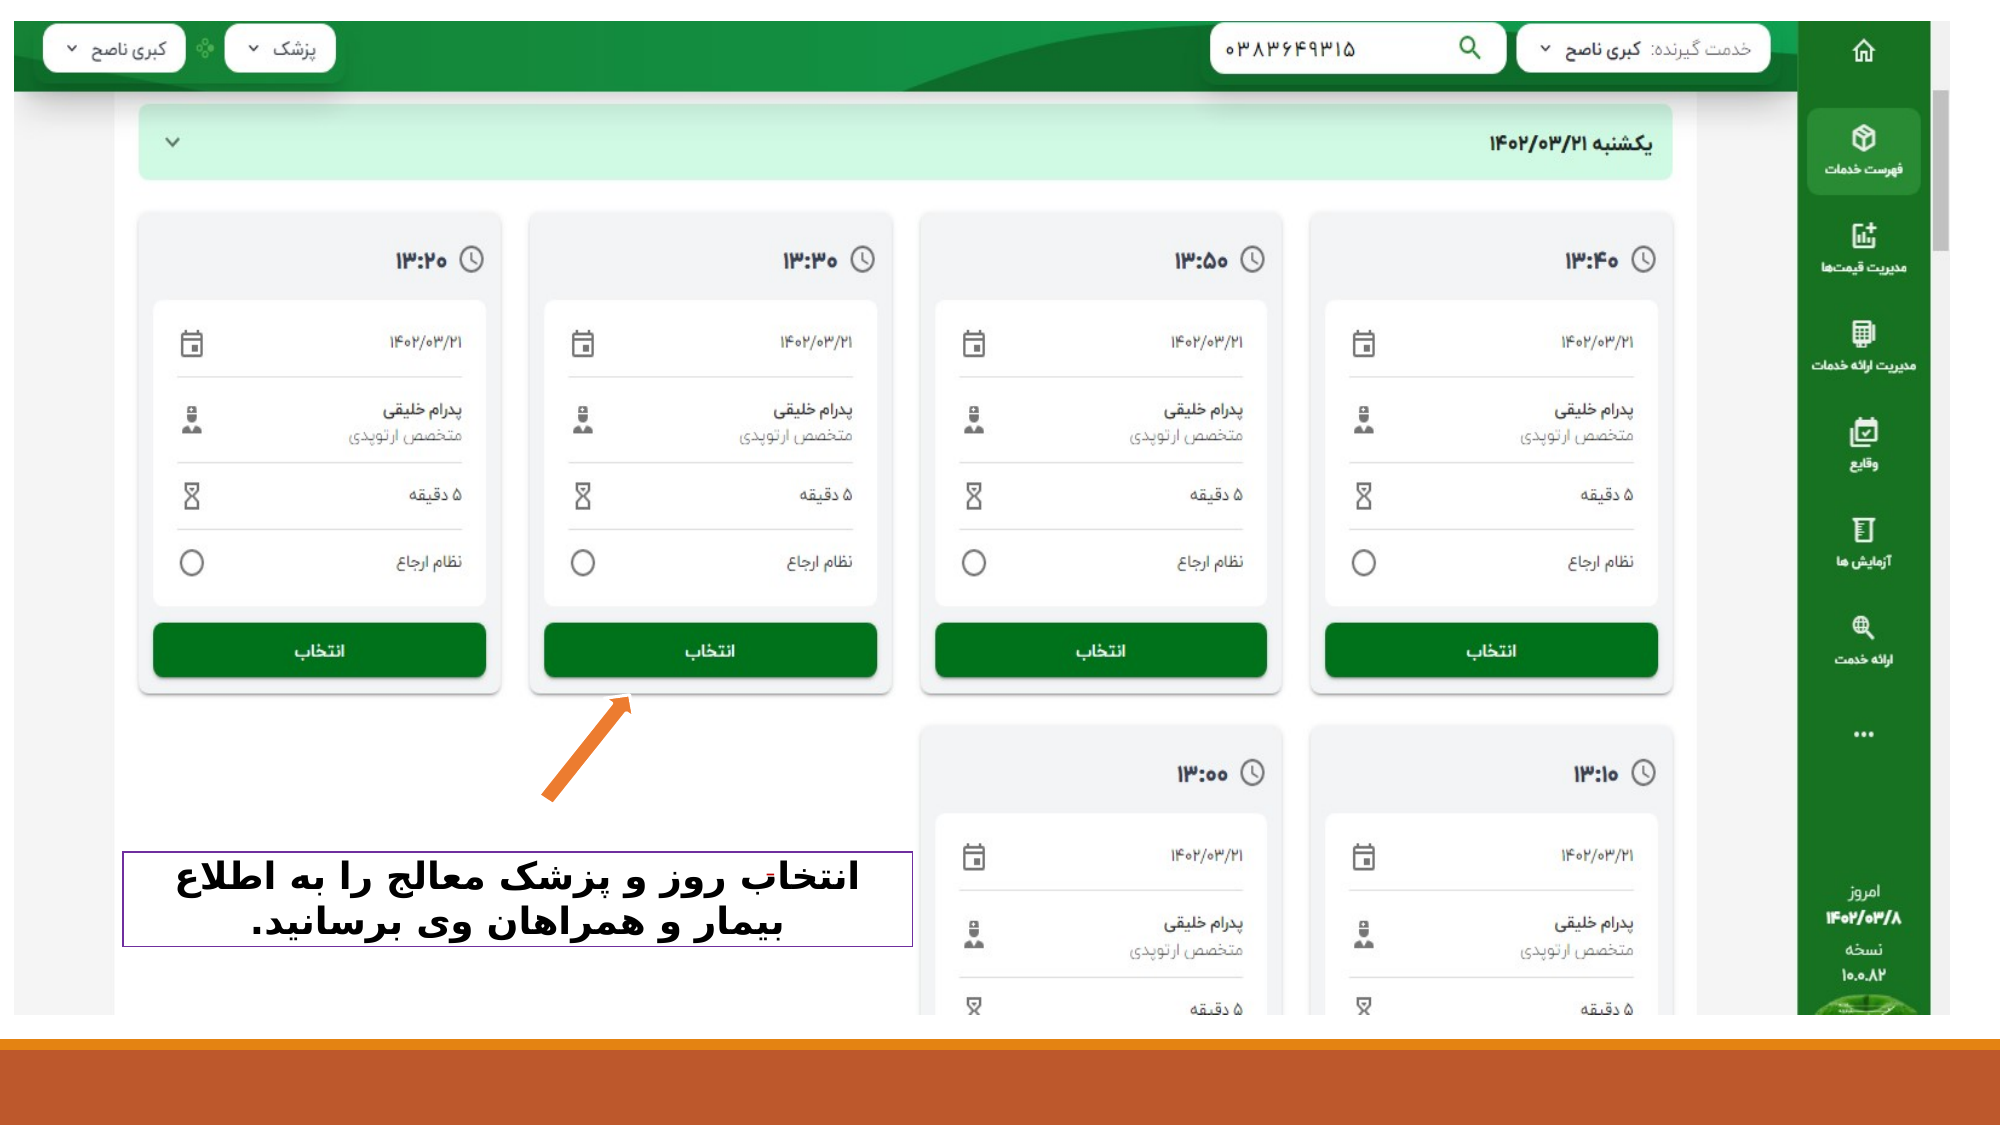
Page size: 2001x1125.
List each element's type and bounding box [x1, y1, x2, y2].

text_box [13, 21, 1951, 1016]
